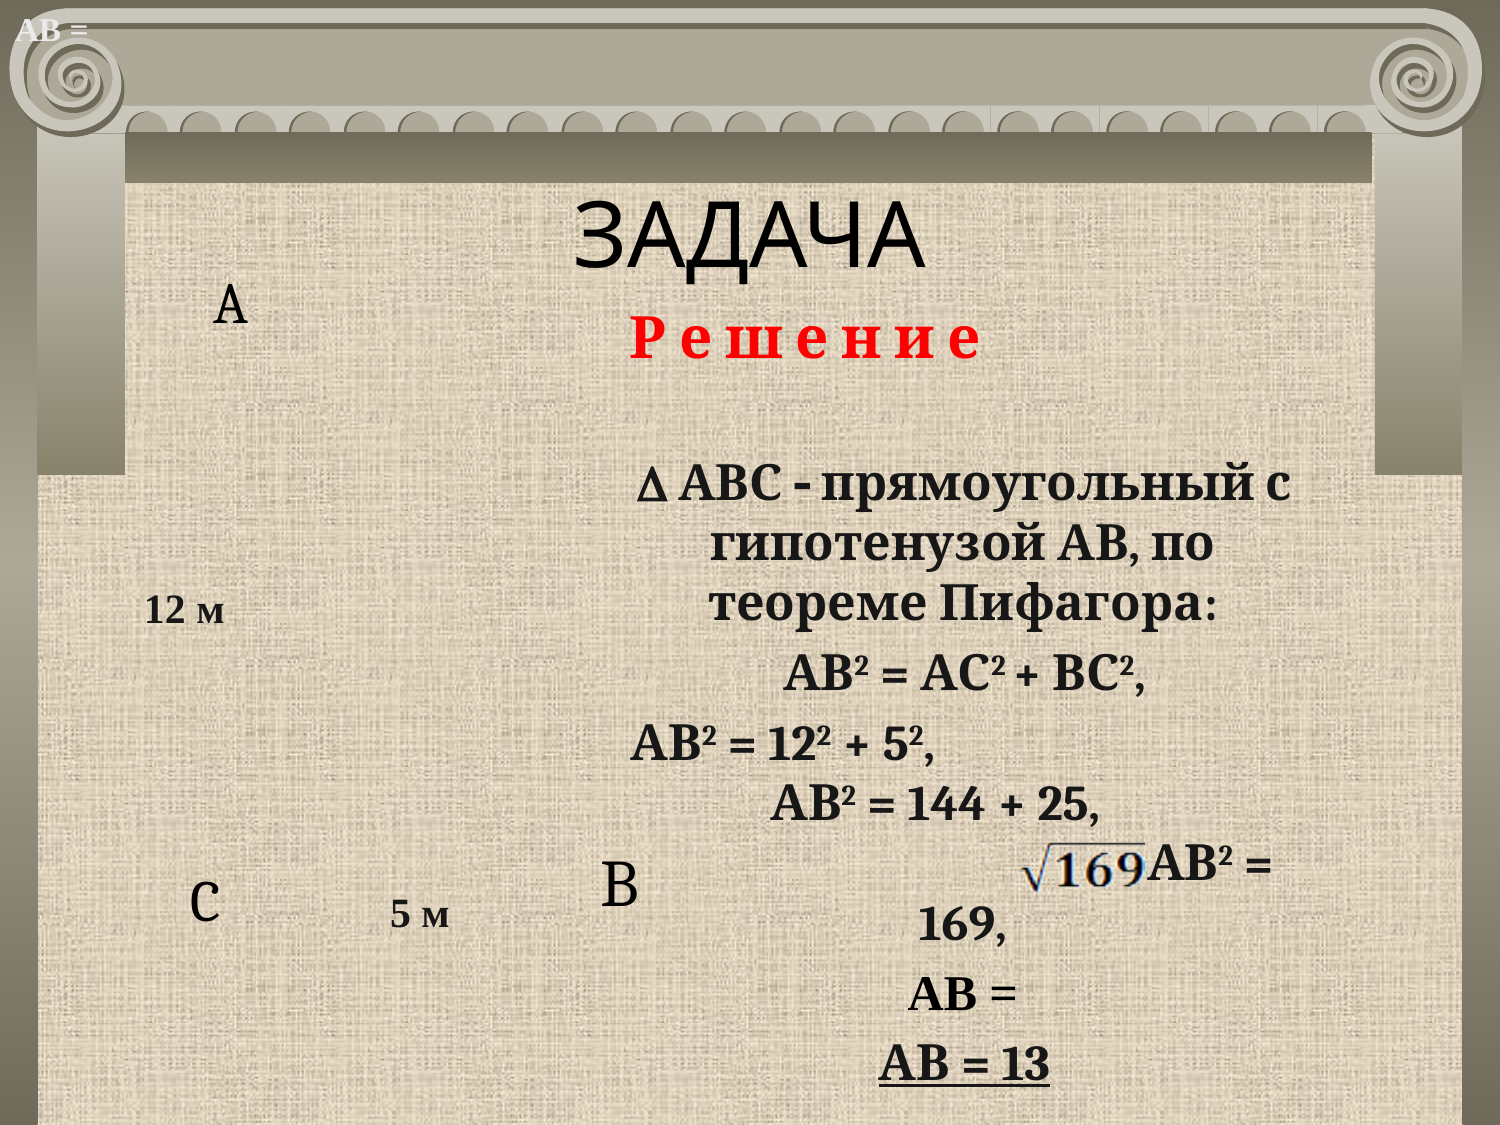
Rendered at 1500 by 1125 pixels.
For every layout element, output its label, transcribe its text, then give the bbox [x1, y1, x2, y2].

text_box C [175, 855, 247, 941]
text_box АВ = [0, 0, 1500, 56]
text_box 12 м [129, 574, 240, 639]
picture [37, 126, 1463, 1125]
list Р е ш е н и е  АВС  прямоугольный с гипотенузой АВ, по теореме Пифагора: АВ2 = АС2 + ВС2, АВ2 = 122 + 52, АВ2 = 144 + 25, АВ2 = 169, АВ = АВ = 13 [609, 292, 1317, 969]
text_box 5 м [375, 878, 466, 944]
title ЗАДАЧА [112, 137, 1388, 326]
picture [1019, 831, 1145, 900]
text_box A [199, 257, 262, 343]
text_box B [585, 831, 715, 927]
